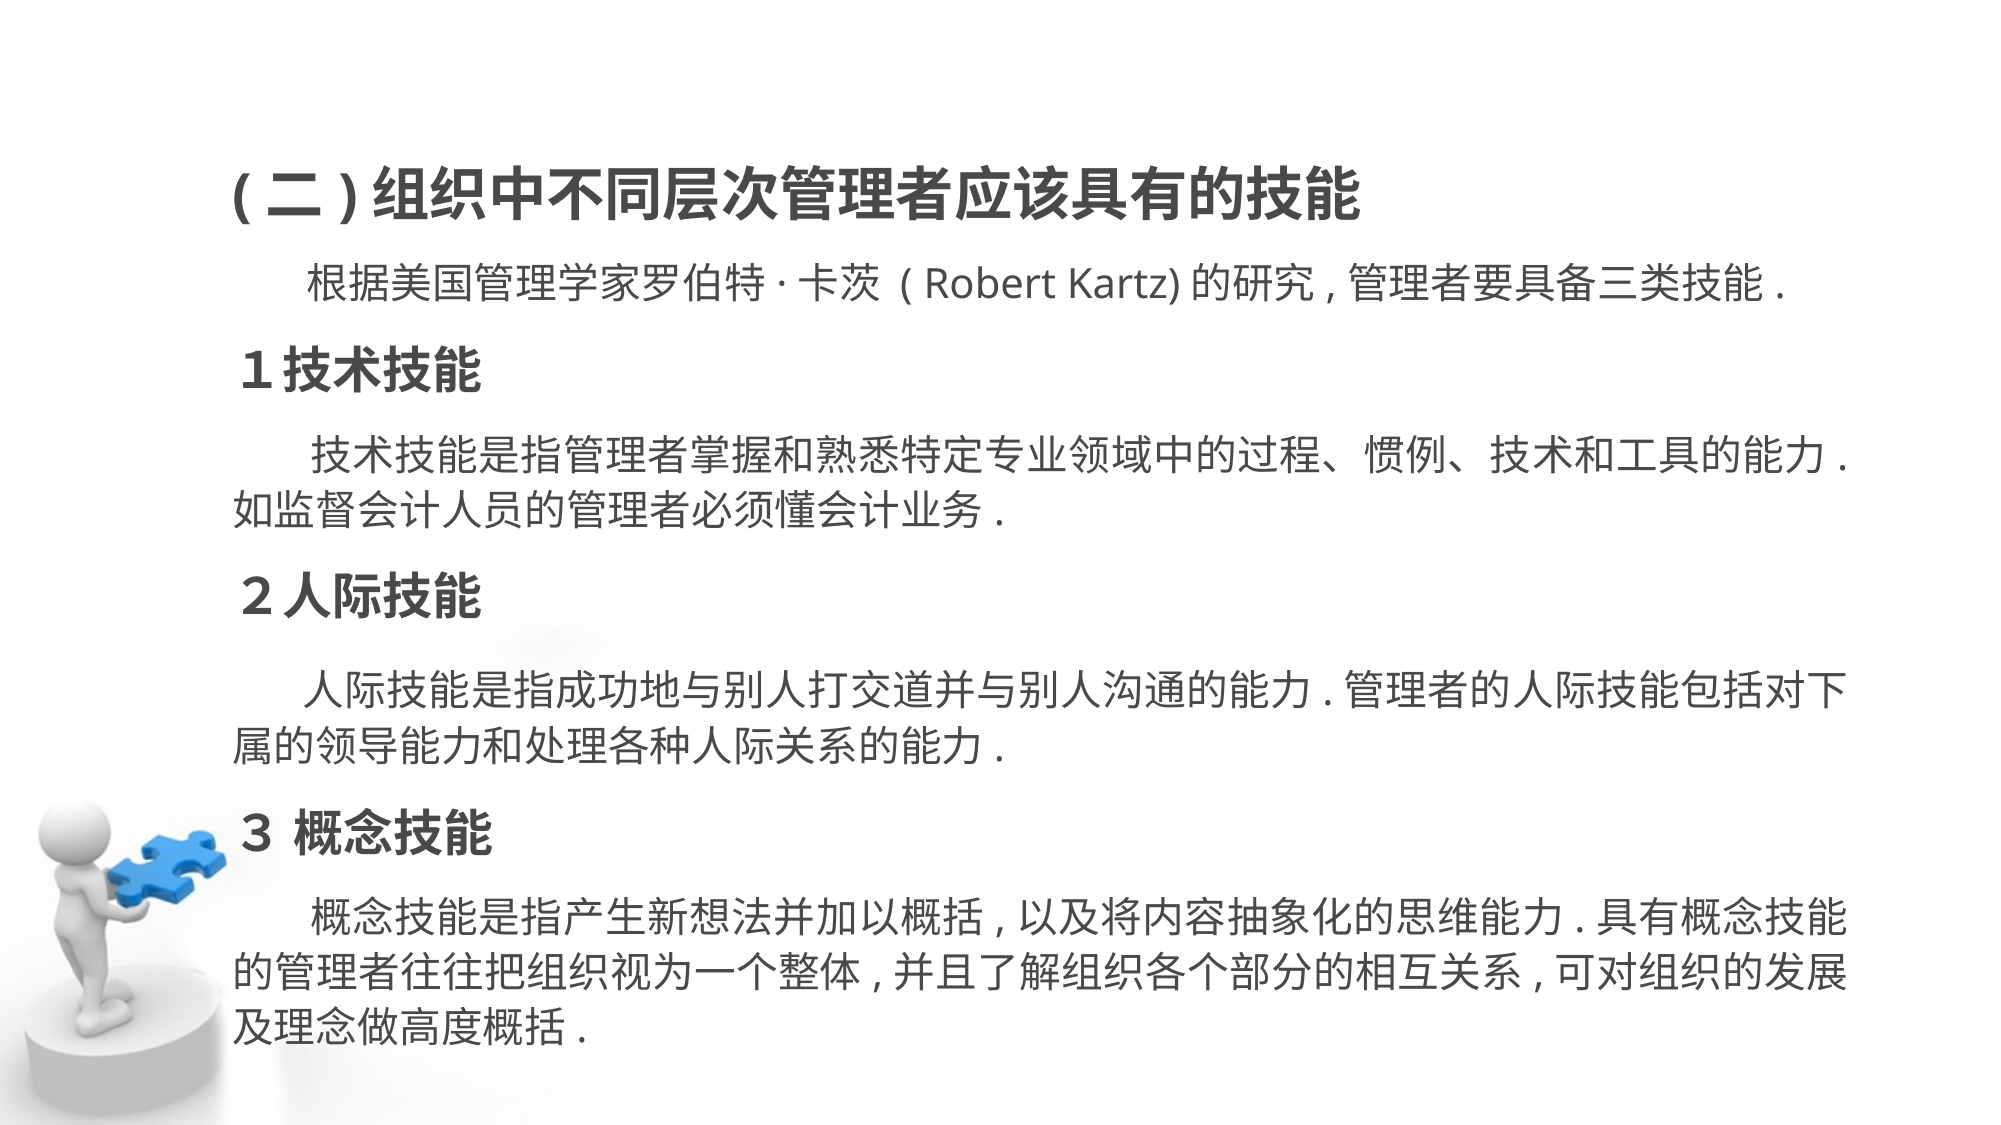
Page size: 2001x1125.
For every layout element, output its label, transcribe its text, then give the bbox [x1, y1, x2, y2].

list (二)组织中不同层次管理者应该具有的技能 根据美国管理学家罗伯特·卡茨 ( Robert Kartz)的研究,管理者要具备三类技能. １技术技能 技术技能是指管理者掌握和熟悉特定专业领域中的过程、惯例、技术和工具的能力. 如监督会计人员的管理者必须懂会计业务. ２人际技能 人际技能是指成功地与别人打交道并与别人沟通的能力.管理者的人际技能包括对下 属的领导能力和处理各种人际关系的能力. ３ 概念技能 概念技能是指产生新想法并加以概括,以及将内容抽象化的思维能力.具有概念技能 的管理者往往把组织视为一个整体,并且了解组织各个部分的相互关系,可对组织的发展 及理念做高度概括. [217, 142, 1864, 1074]
picture [0, 383, 1296, 1125]
